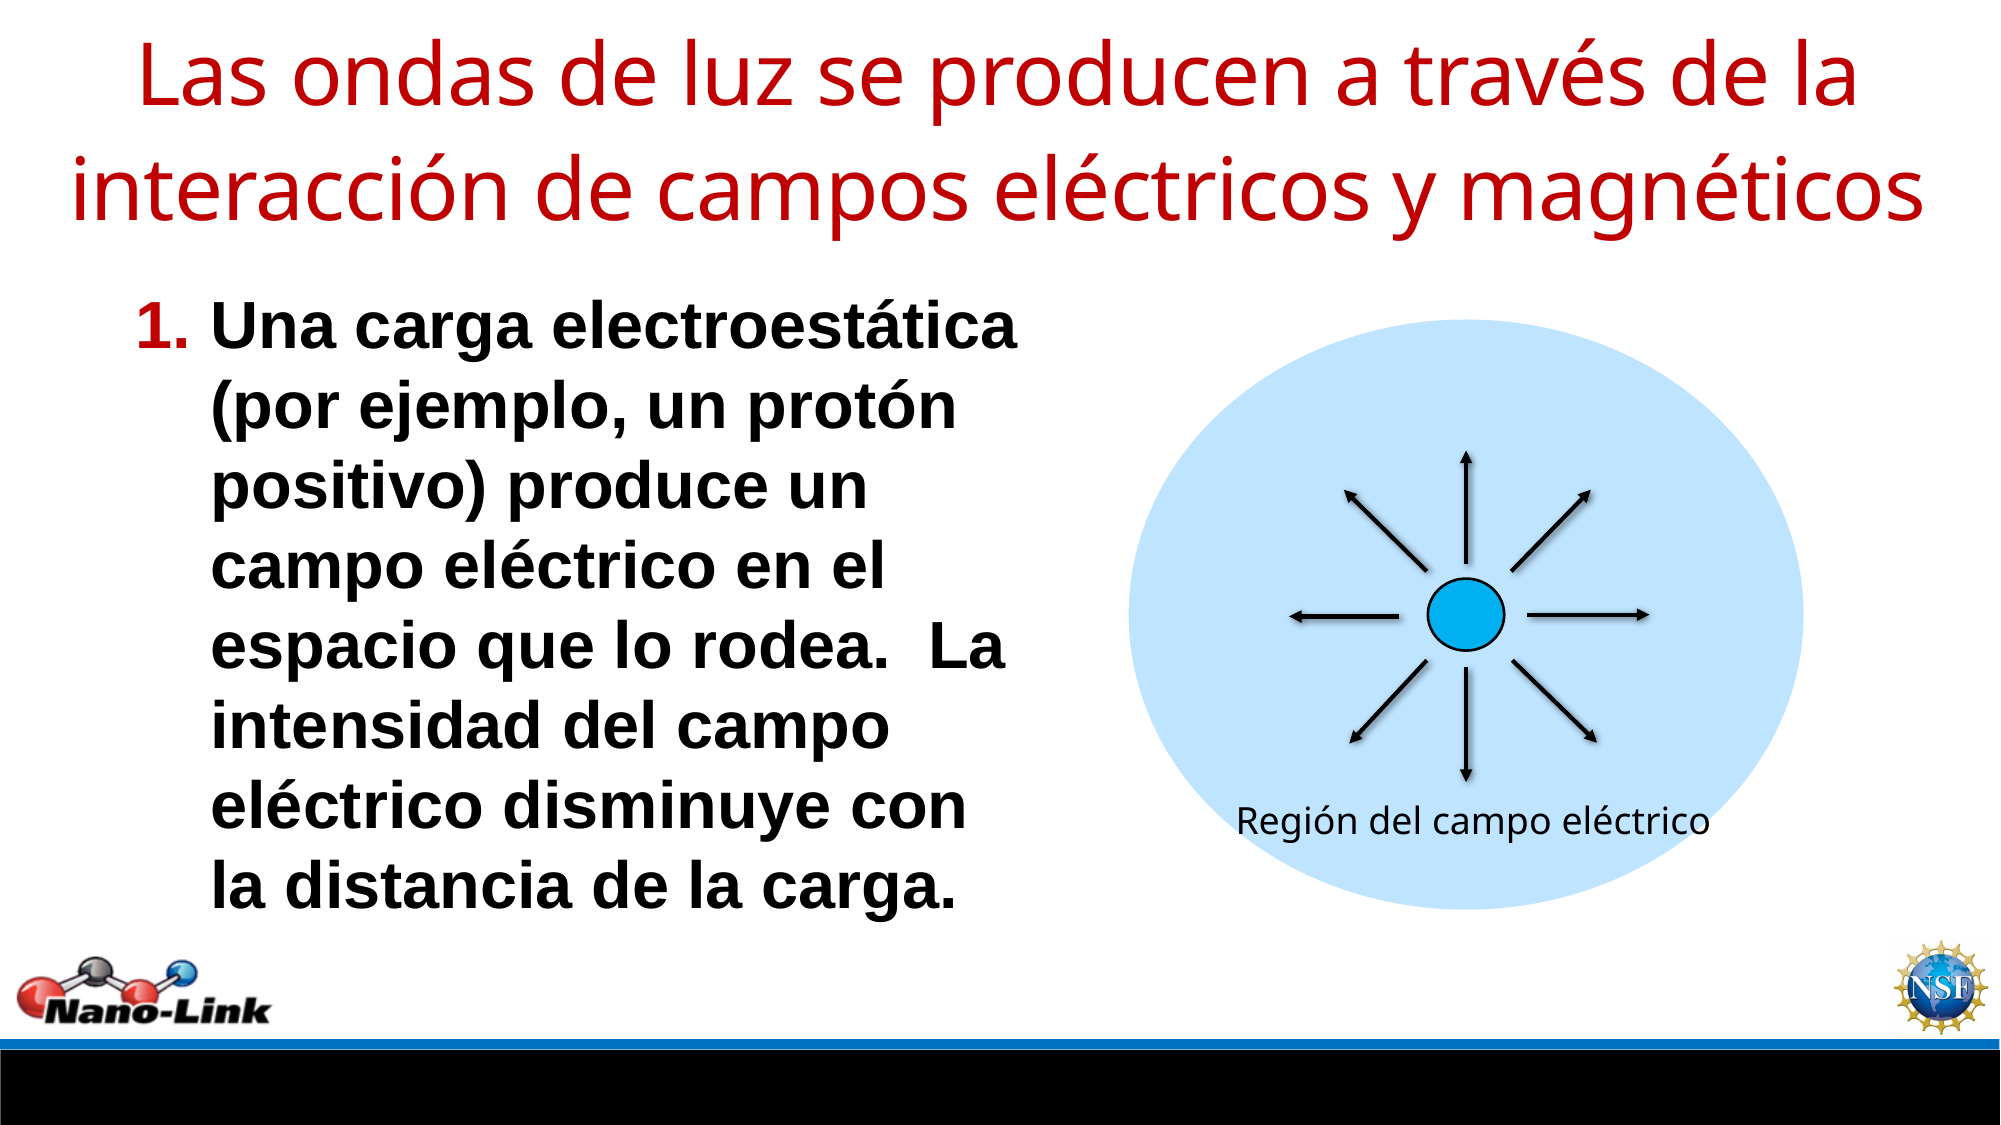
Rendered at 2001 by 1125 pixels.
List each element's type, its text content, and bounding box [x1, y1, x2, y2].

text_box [1129, 320, 1803, 913]
text_box Una carga electroestática (por ejemplo, un protón positivo) produce un campo eléctrico en el espacio que lo rodea. La intensidad del campo eléctrico disminuye con la distancia de la carga. [120, 274, 1041, 930]
picture [10, 946, 286, 1037]
picture [1891, 939, 1990, 1037]
text_box [362, 1024, 675, 1100]
text_box Las ondas de luz se producen a través de la interacción de campos eléctricos y magnéticos [0, 0, 1998, 247]
